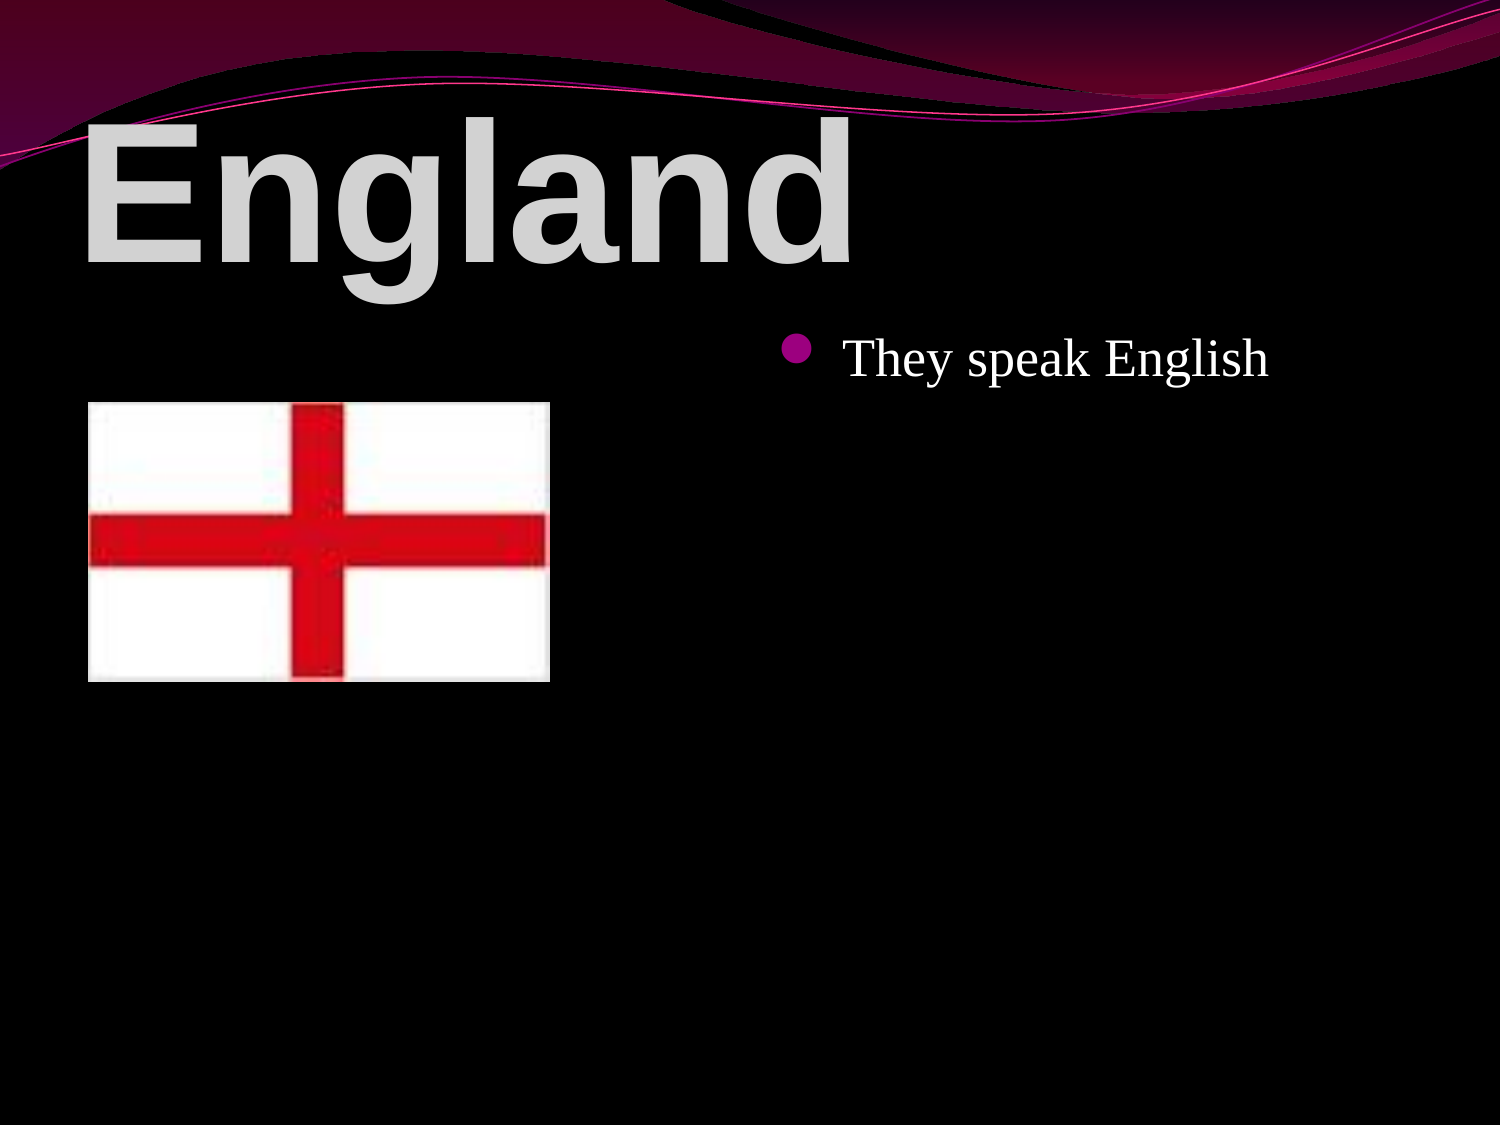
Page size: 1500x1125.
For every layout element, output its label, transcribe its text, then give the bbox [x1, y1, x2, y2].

picture [88, 402, 551, 682]
list They speak English [762, 314, 1425, 1043]
title England [75, 115, 1425, 303]
